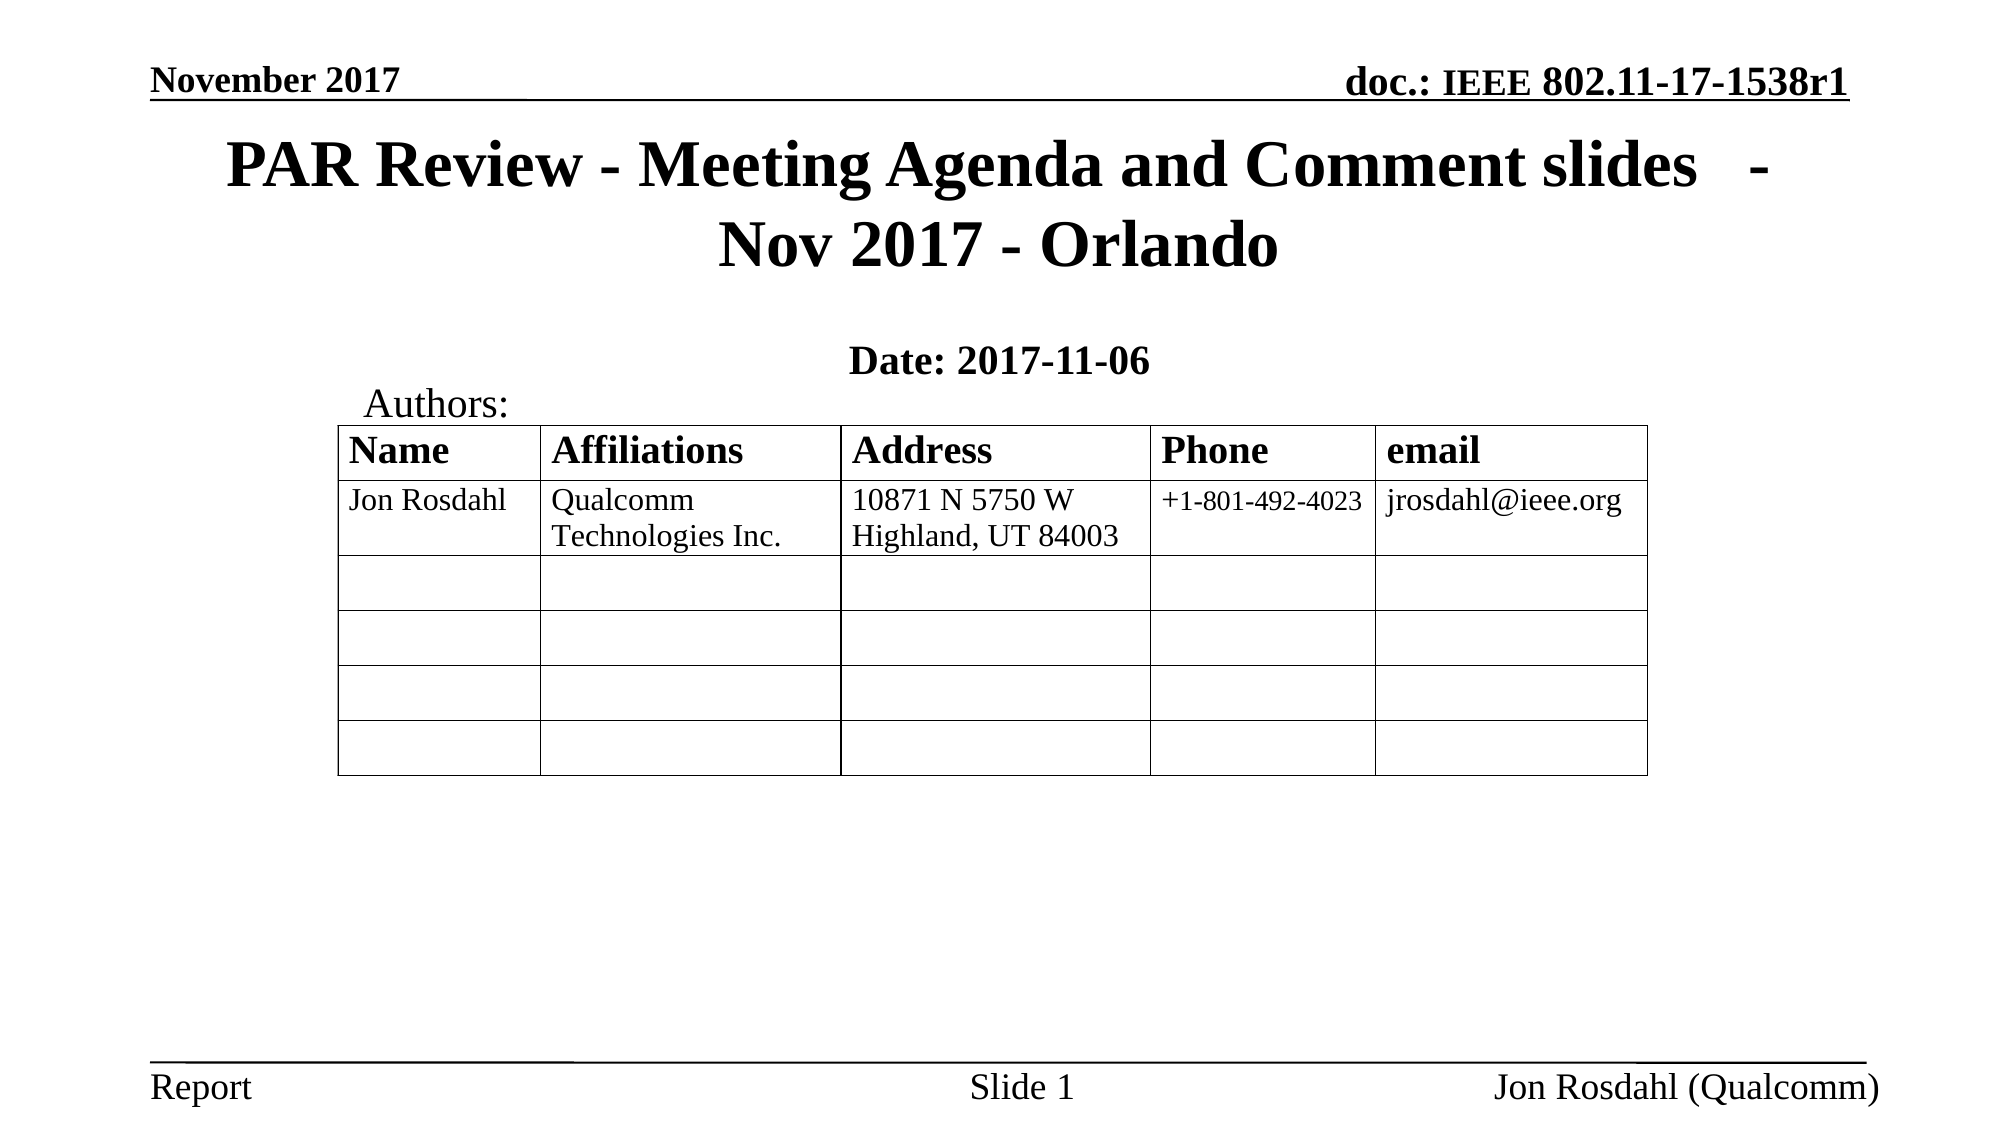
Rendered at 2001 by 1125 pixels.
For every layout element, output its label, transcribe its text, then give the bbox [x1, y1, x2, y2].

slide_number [149, 49, 431, 100]
title PAR Review - Meeting Agenda and Comment slides - Nov 2017 - Orlando [149, 112, 1850, 288]
footer Jon Rosdahl (Qualcomm) [1436, 1061, 1881, 1108]
slide_number Slide 1 [950, 1061, 1095, 1125]
text_box Authors: [348, 368, 586, 423]
list Date: 2017-11-06 [149, 324, 1850, 1000]
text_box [337, 424, 1651, 823]
